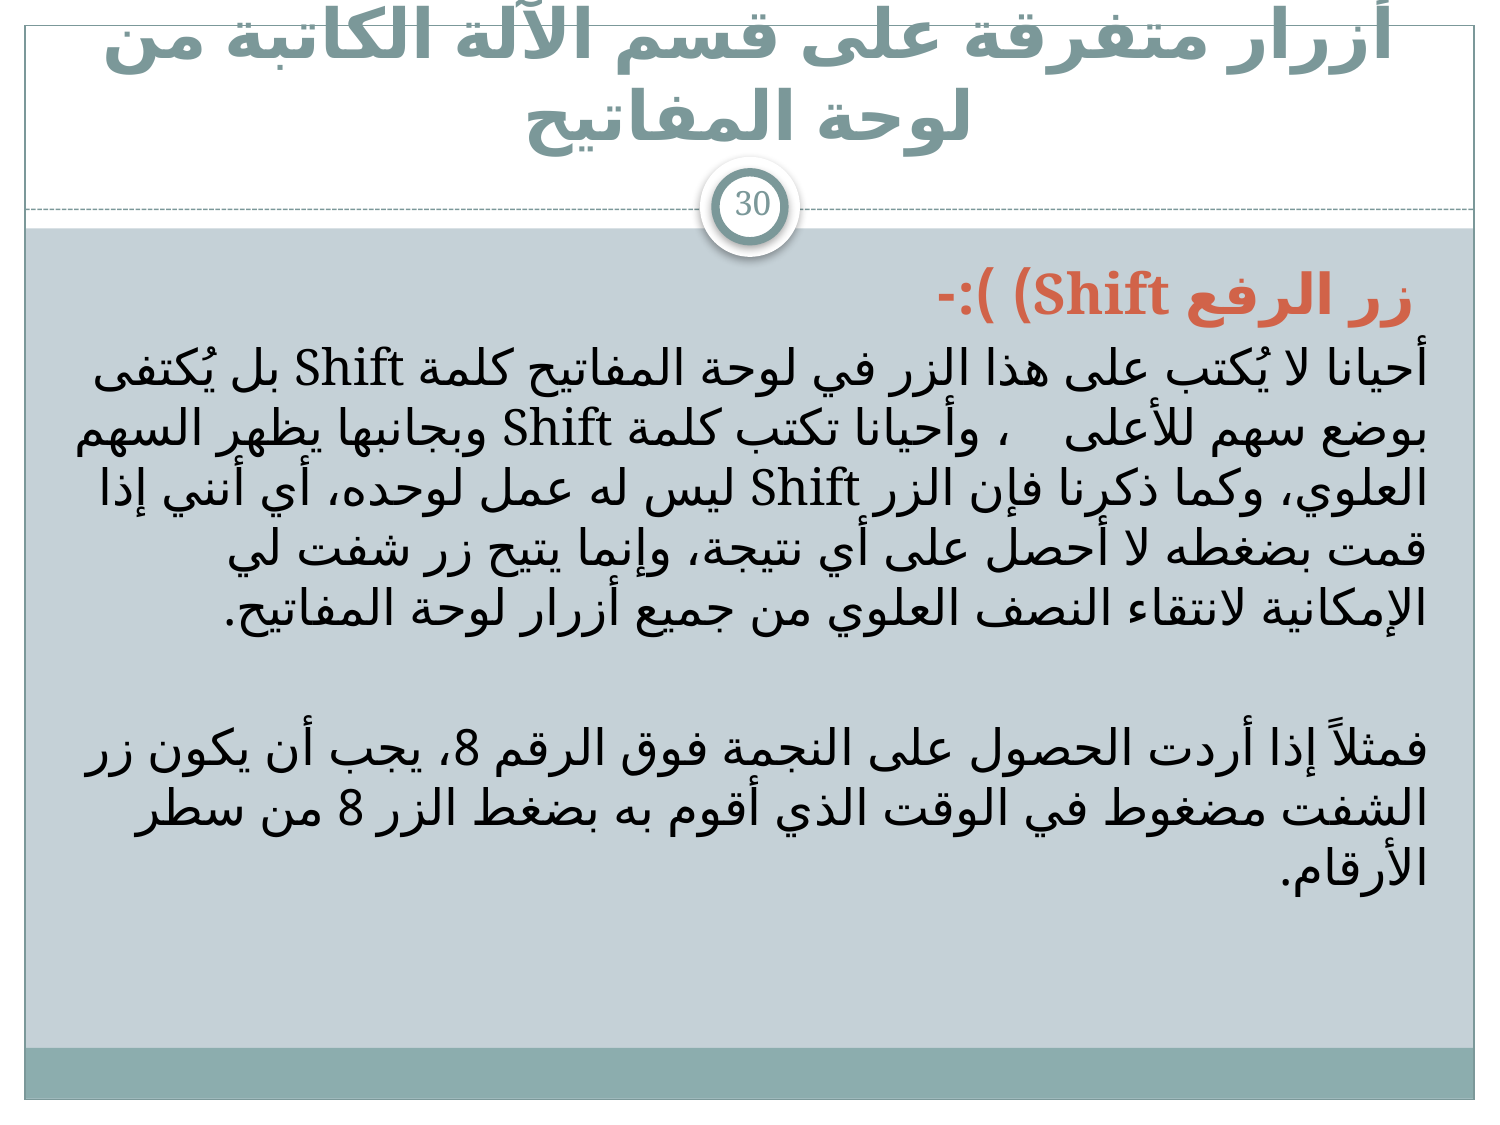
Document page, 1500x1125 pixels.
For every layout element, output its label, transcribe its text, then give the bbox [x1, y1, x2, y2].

slide_number 30 [715, 168, 791, 241]
list زر الرفع Shift) ):- أحيانا لا يُكتب على هذا الزر في لوحة المفاتيح كلمة Shift بل يُكتفى بوضع سهم للأعلى ، وأحيانا تكتب كلمة Shift وبجانبها يظهر السهم العلوي، وكما ذكرنا فإن الزر Shift ليس له عمل لوحده، أي أنني إذا قمت بضغطه لا أحصل على أي نتيجة، وإنما يتيح زر شفت لي الإمكانية لانتقاء النصف العلوي من جميع أزرار لوحة المفاتيح. فمثلاً إذا أردت الحصول على النجمة فوق الرقم 8، يجب أن يكون زر الشفت مضغوط في الوقت الذي أقوم به بضغط الزر 8 من سطر الأرقام. [49, 250, 1445, 1001]
title أزرار متفرقة على قسم الآلة الكاتبة من لوحة المفاتيح [49, 37, 1450, 162]
